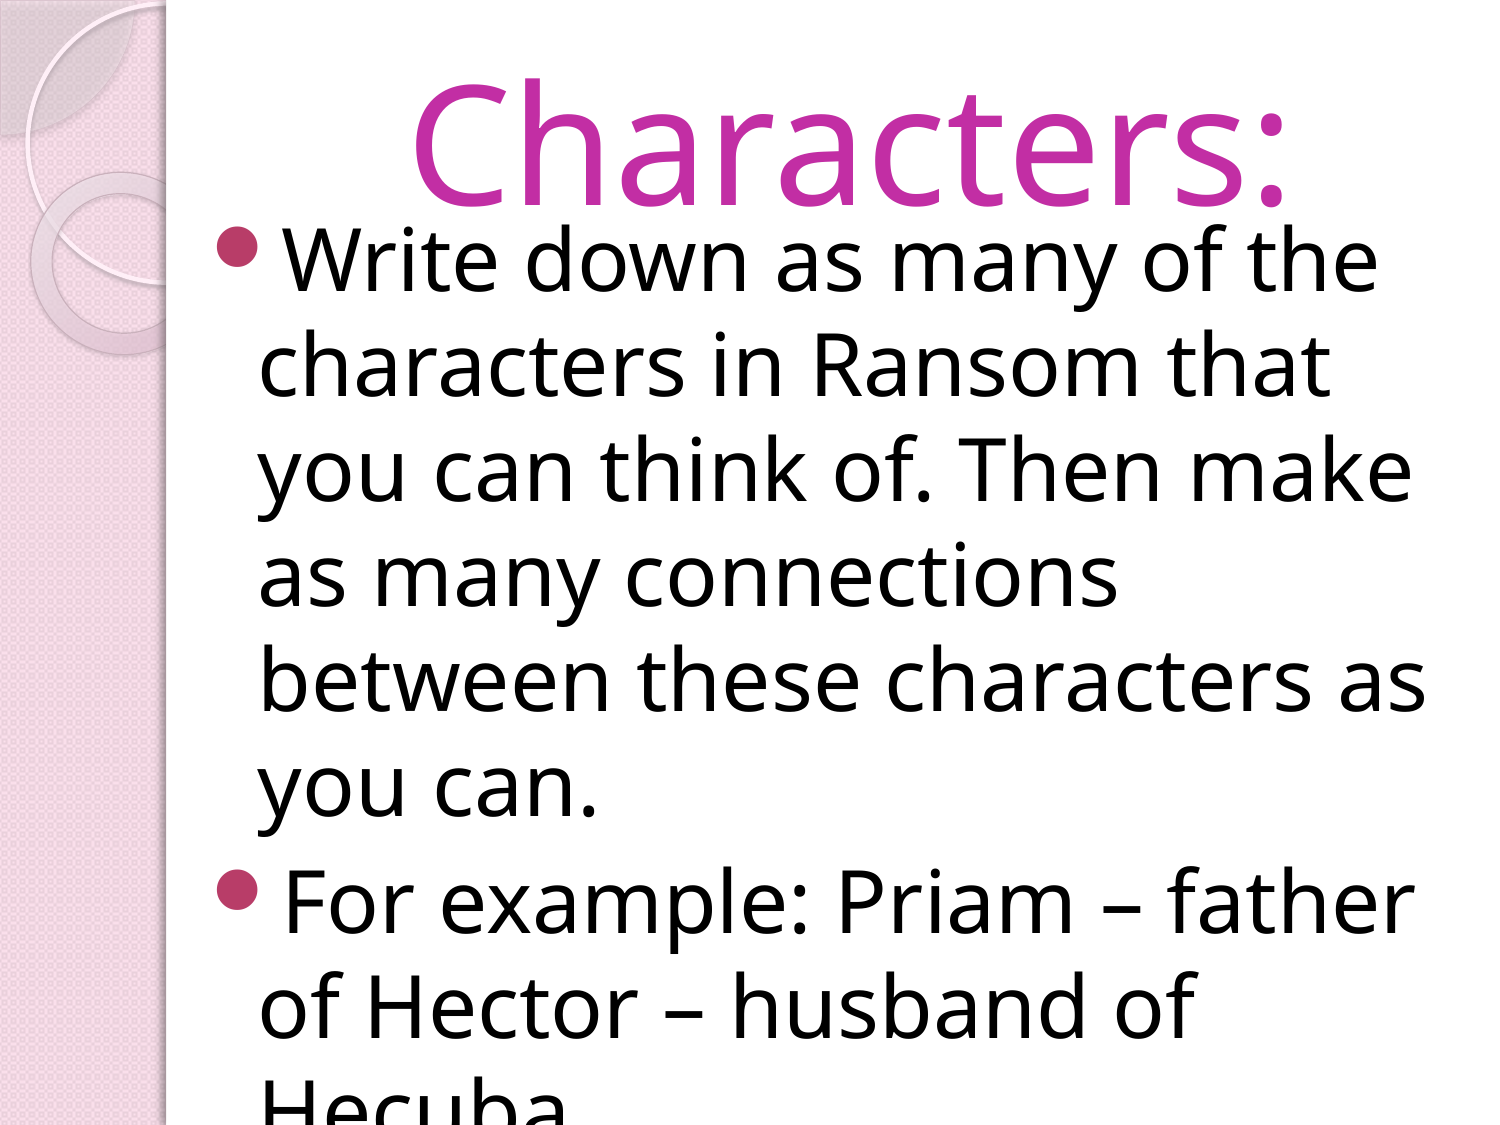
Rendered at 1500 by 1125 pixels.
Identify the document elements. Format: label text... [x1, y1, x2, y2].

title Characters: [235, 45, 1466, 196]
list Write down as many of the characters in Ransom that you can think of. Then make as many connections between these characters as you can. For example: Priam – father of Hector – husband of Hecuba. [183, 196, 1466, 1094]
